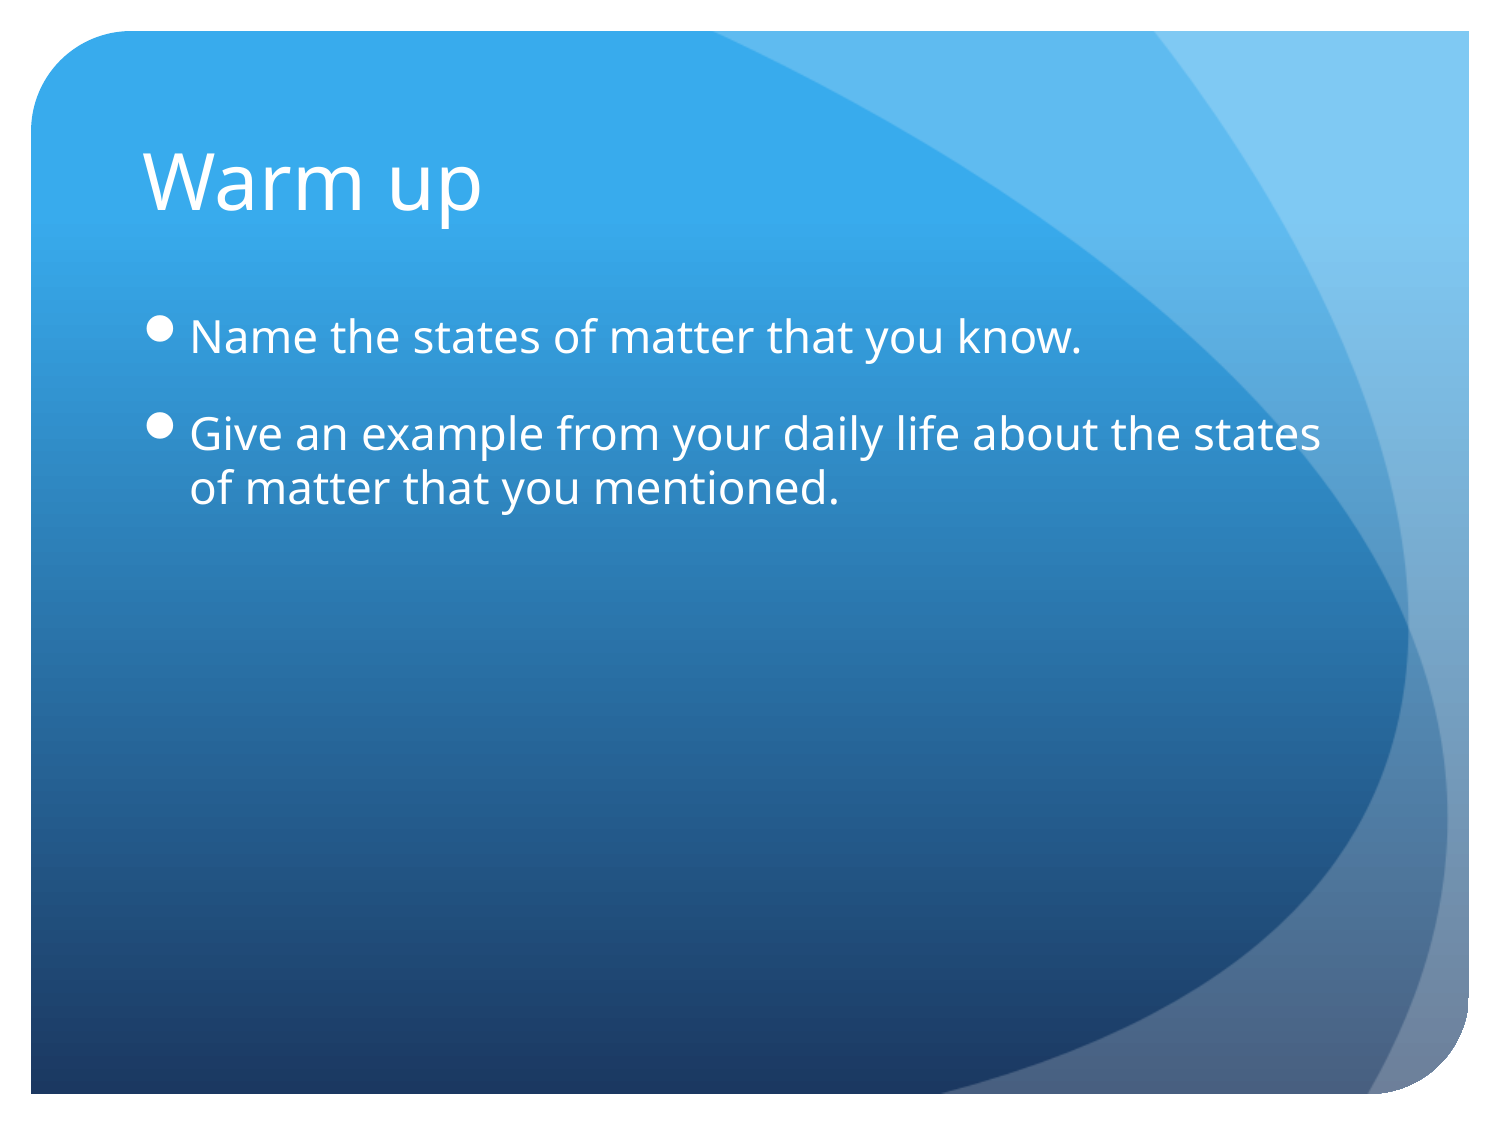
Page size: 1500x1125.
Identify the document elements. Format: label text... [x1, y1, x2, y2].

list Name the states of matter that you know. Give an example from your daily life about the states of matter that you mentioned. [127, 299, 1372, 991]
picture [24, 30, 1473, 1094]
title Warm up [127, 62, 1372, 234]
